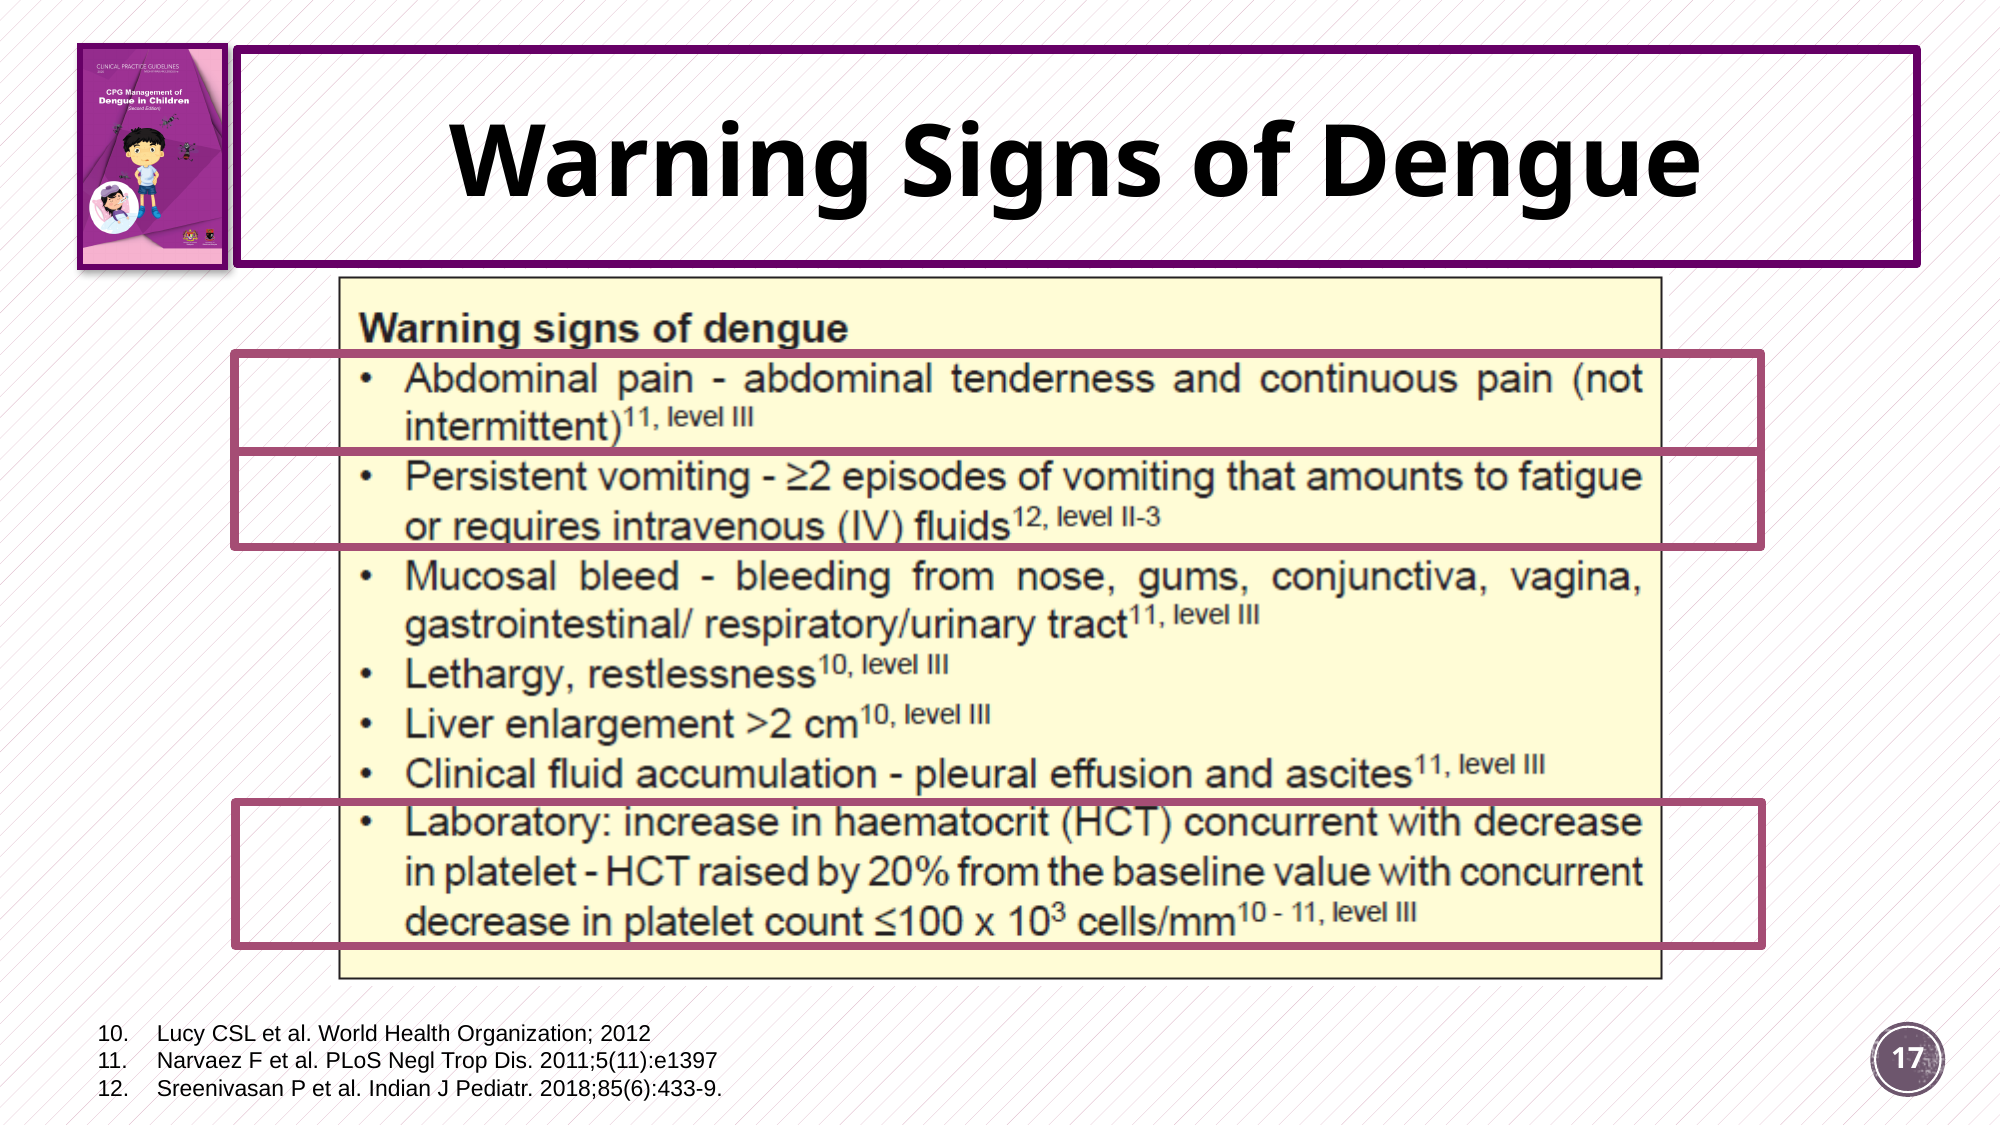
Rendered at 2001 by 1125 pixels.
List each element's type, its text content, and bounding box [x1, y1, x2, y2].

picture [83, 49, 222, 264]
text_box [234, 451, 330, 548]
text_box [1670, 801, 1763, 947]
text_box [1670, 451, 1762, 548]
text_box [234, 801, 330, 947]
text_box Lucy CSL et al. World Health Organization; 2012 Narvaez F et al. PLoS Negl Trop Dis. 2011;5(11):e1397 Sreenivasan P et al. Indian J Pediatr. 2018;85(6):433-9. [82, 1011, 1829, 1108]
text_box [1670, 352, 1762, 451]
picture [331, 269, 1669, 986]
slide_number 17 [1855, 1028, 1961, 1089]
text_box [234, 352, 330, 451]
text_box Warning Signs of Dengue [237, 49, 1918, 264]
